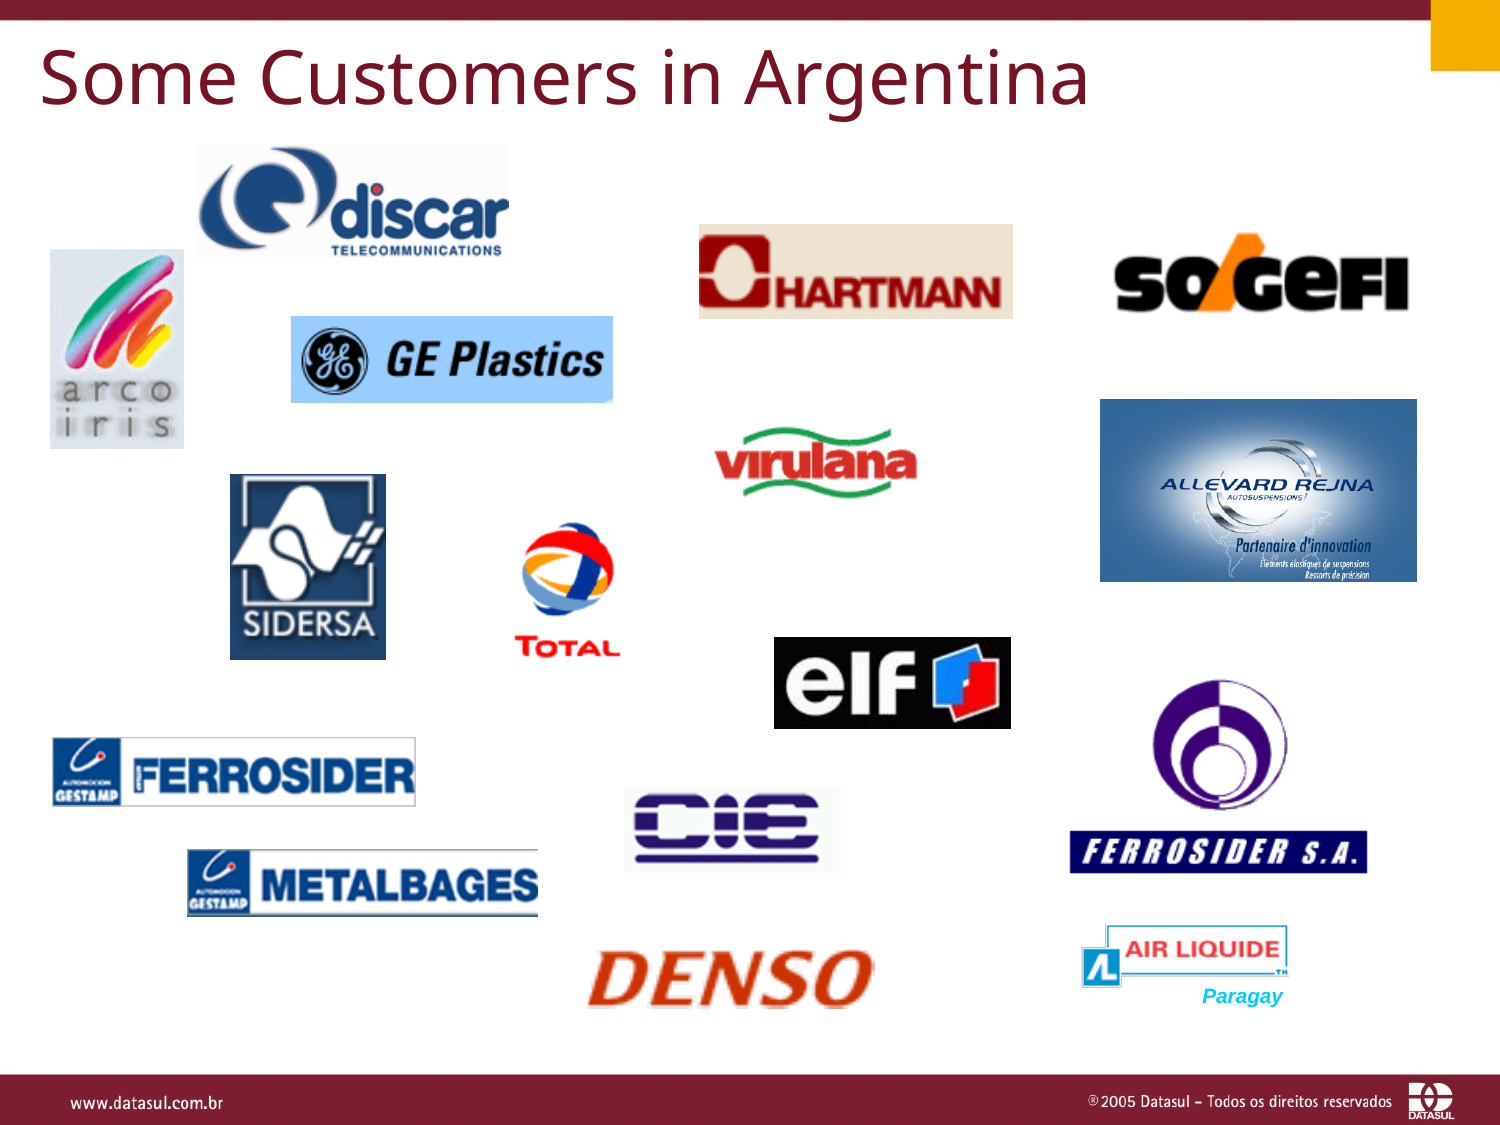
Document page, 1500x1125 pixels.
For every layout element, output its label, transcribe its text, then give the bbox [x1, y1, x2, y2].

text_box [206, 224, 1319, 1013]
text_box Paragay [1187, 975, 1298, 1015]
picture [0, 0, 1500, 1125]
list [195, 144, 509, 258]
title Some Customers in Argentina [24, 24, 1301, 126]
